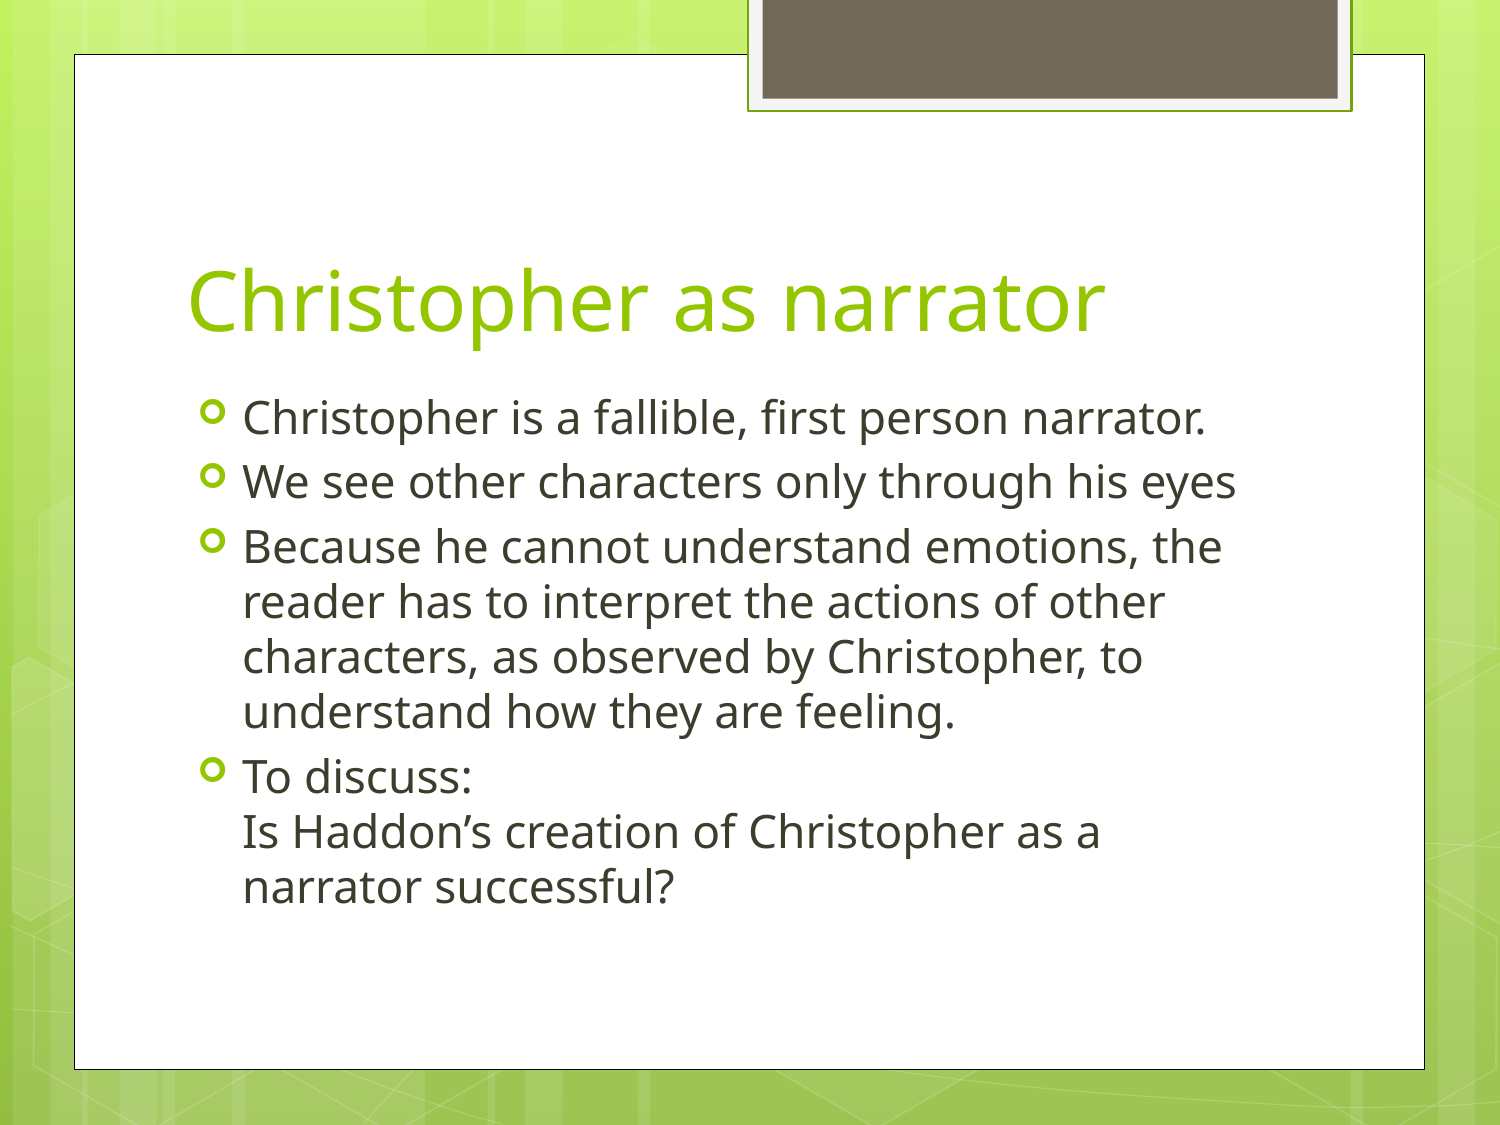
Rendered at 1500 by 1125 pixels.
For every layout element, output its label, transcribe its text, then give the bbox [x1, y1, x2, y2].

title Christopher as narrator [171, 168, 1324, 357]
list Christopher is a fallible, first person narrator. We see other characters only through his eyes Because he cannot understand emotions, the reader has to interpret the actions of other characters, as observed by Christopher, to understand how they are feeling. To discuss: Is Haddon’s creation of Christopher as a narrator successful? [171, 381, 1283, 957]
